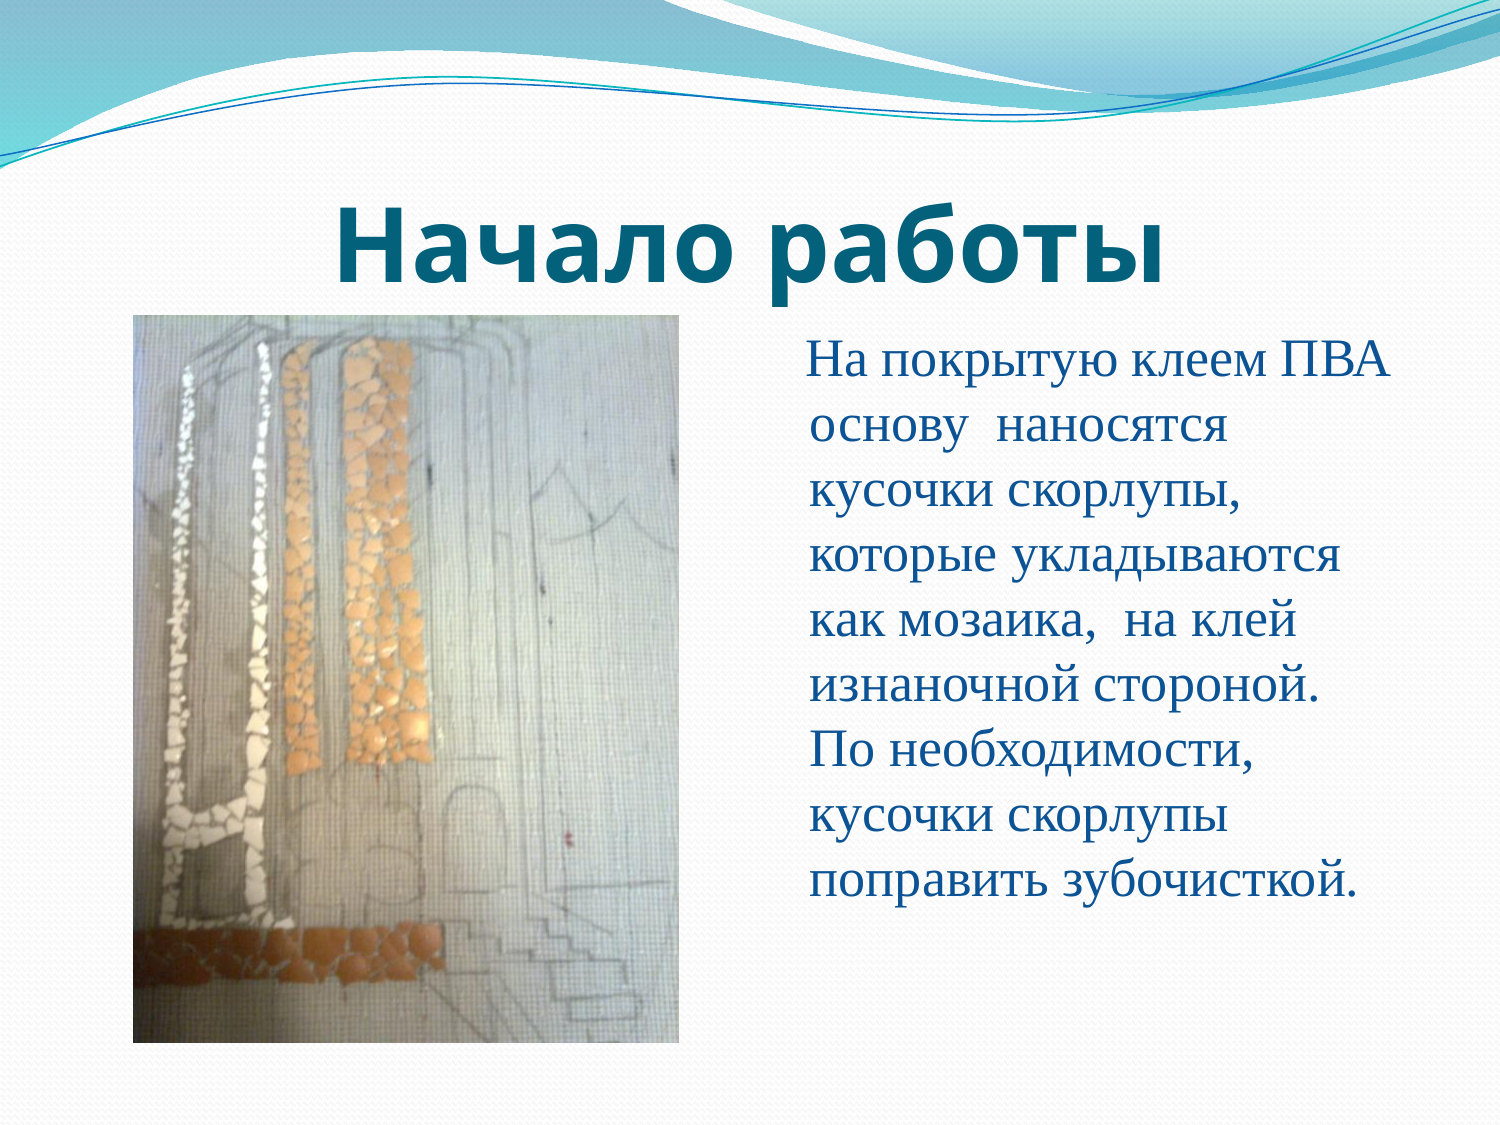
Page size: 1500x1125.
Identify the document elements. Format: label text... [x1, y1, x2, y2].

title Начало работы [75, 115, 1425, 303]
list На покрытую клеем ПВА основу наносятся кусочки скорлупы, которые укладываются как мозаика, на клей изнаночной стороной. По необходимости, кусочки скорлупы поправить зубочисткой. [750, 314, 1413, 1059]
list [133, 314, 680, 1043]
